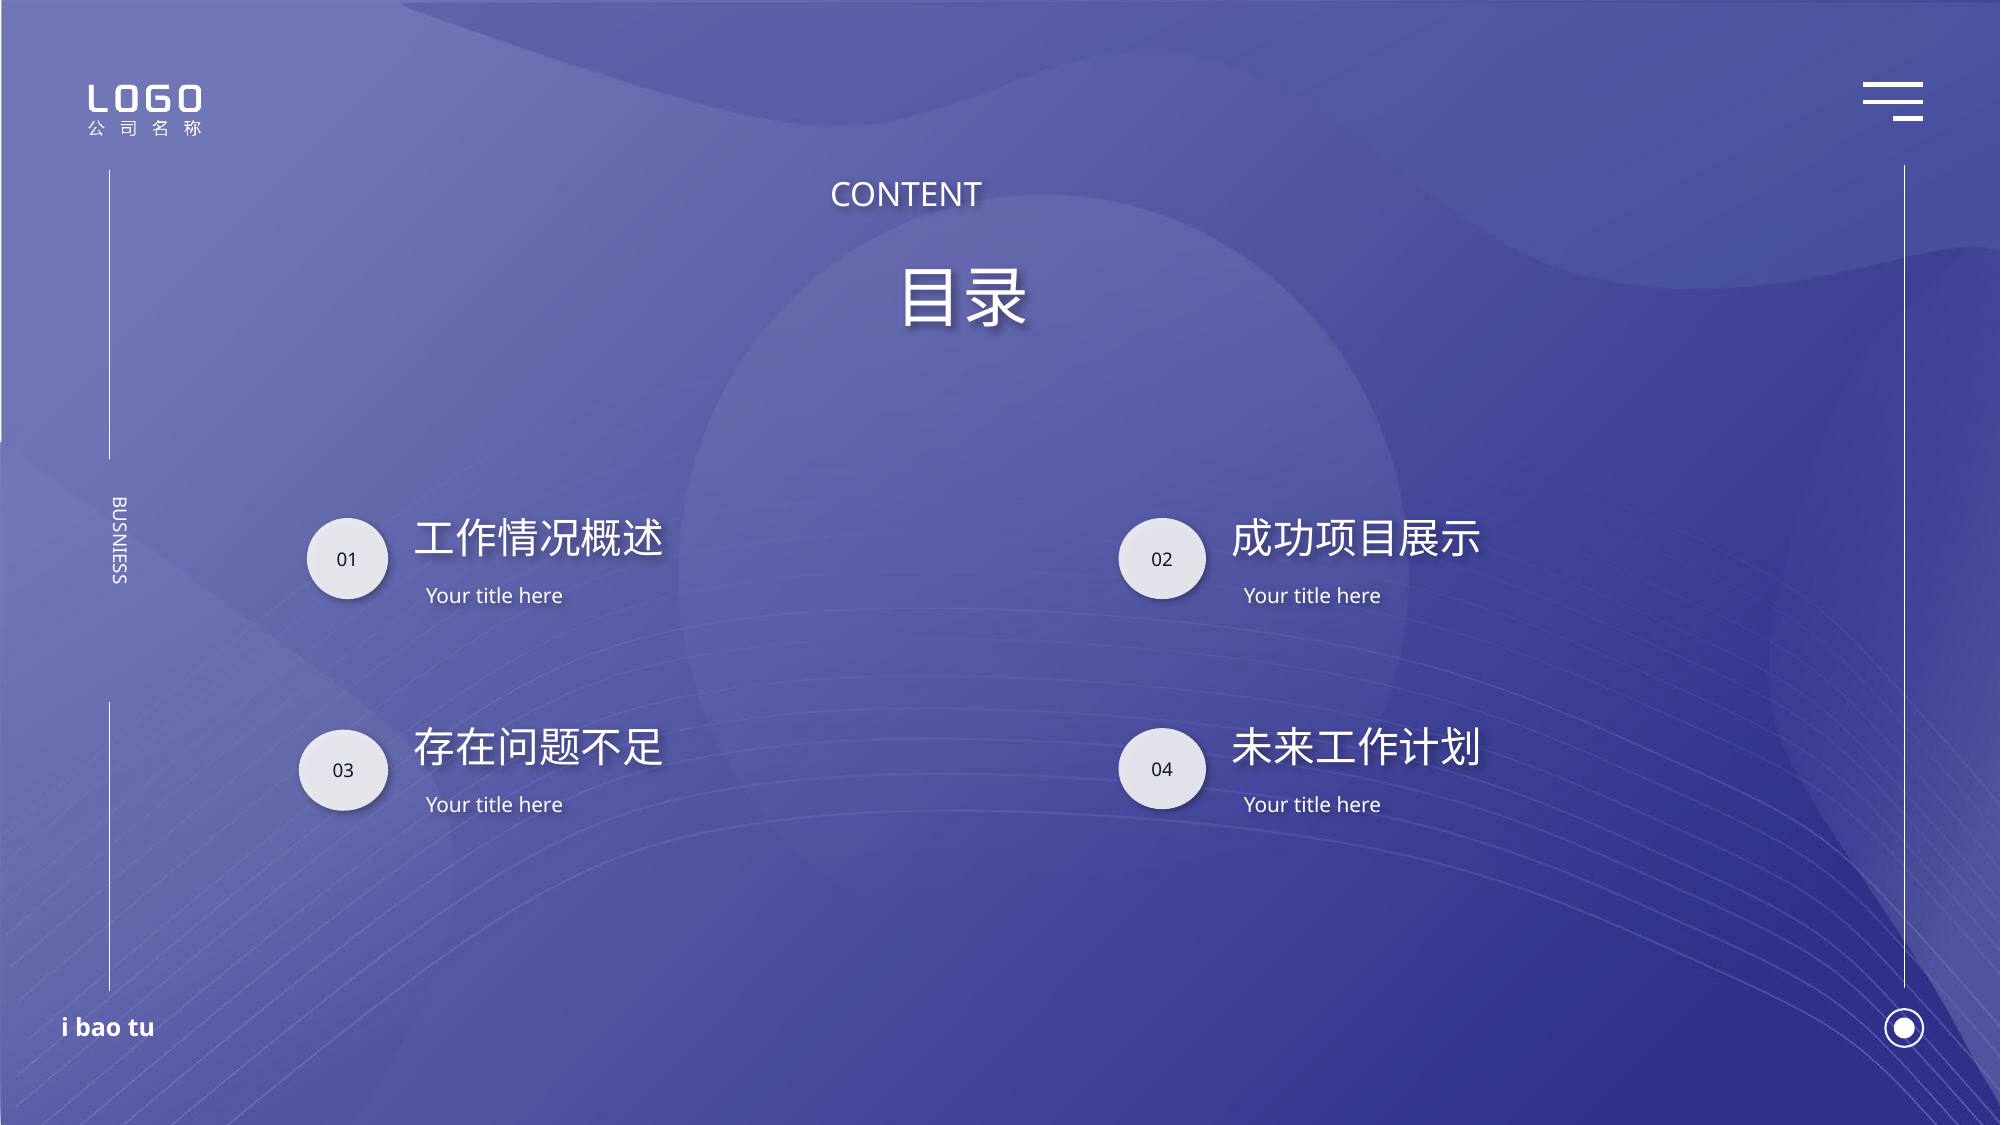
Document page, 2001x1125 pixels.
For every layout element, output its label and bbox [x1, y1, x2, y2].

text_box [1863, 84, 1924, 119]
text_box [86, 170, 140, 992]
text_box [1885, 1009, 1924, 1047]
picture [0, 0, 2000, 1125]
